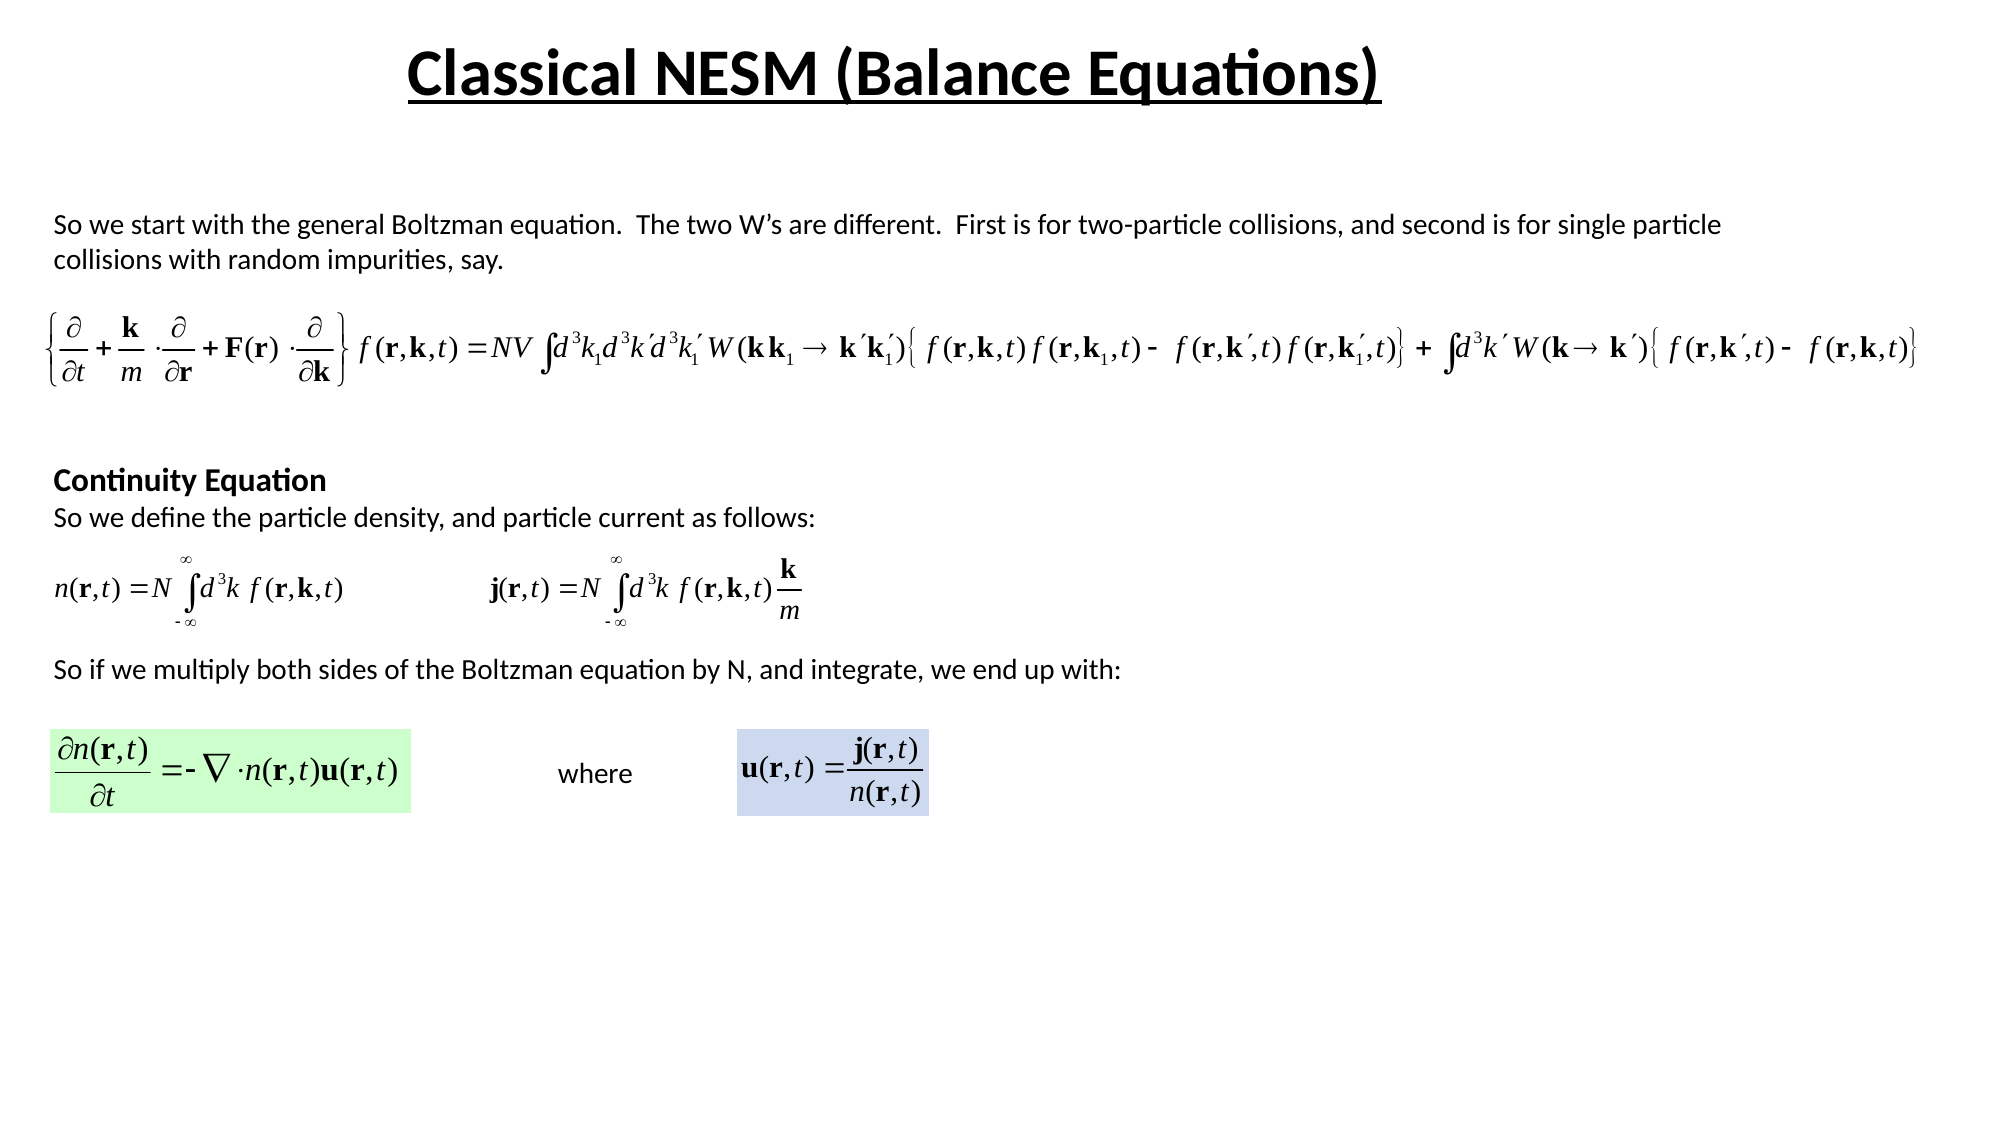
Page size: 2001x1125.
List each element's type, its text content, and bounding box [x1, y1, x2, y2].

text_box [49, 547, 807, 633]
text_box where [543, 746, 688, 797]
text_box Continuity Equation So we define the particle density, and particle current as follows: [38, 450, 884, 541]
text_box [49, 728, 411, 814]
text_box So if we multiply both sides of the Boltzman equation by N, and integrate, we end up with: [38, 643, 1158, 693]
text_box So we start with the general Boltzman equation. The two W’s are different. First is for two-particle collisions, and second is for single particle collisions with random impurities, say. [38, 197, 1786, 283]
text_box Classical NESM (Balance Equations) [392, 21, 1432, 117]
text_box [737, 729, 930, 816]
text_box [38, 307, 1927, 393]
